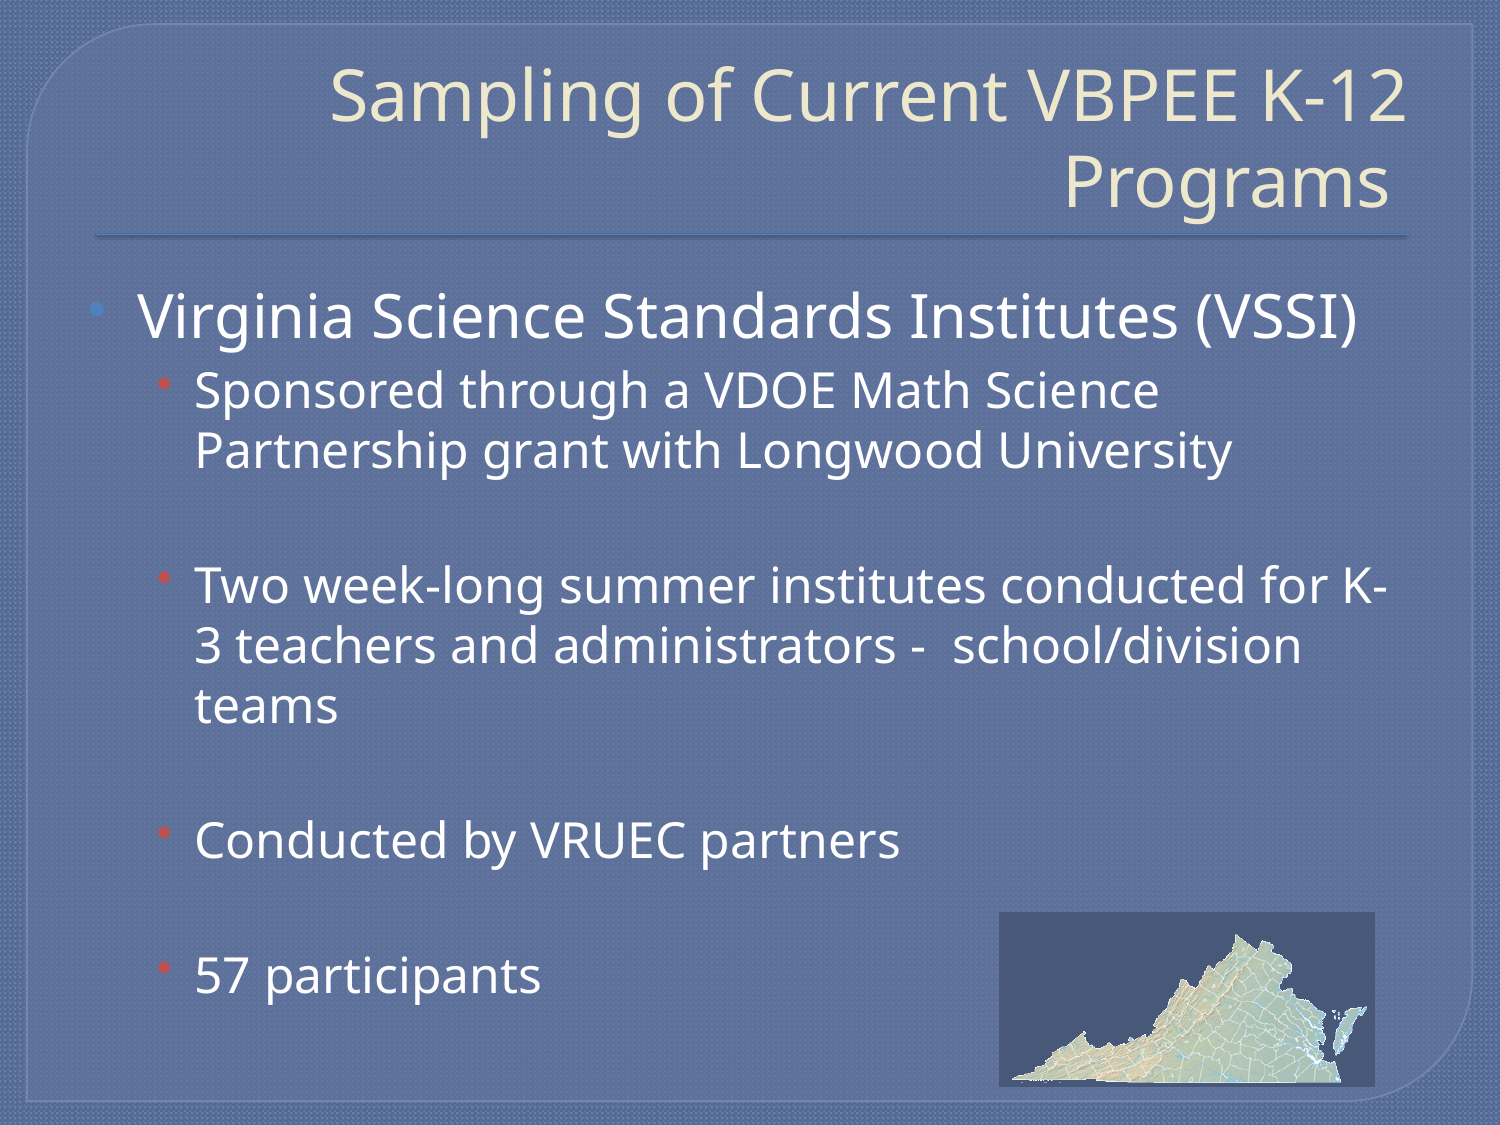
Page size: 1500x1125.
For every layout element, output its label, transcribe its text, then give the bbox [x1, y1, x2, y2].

list Virginia Science Standards Institutes (VSSI) Sponsored through a VDOE Math Science Partnership grant with Longwood University Two week-long summer institutes conducted for K-3 teachers and administrators - school/division teams Conducted by VRUEC partners 57 participants [75, 270, 1425, 1013]
title Sampling of Current VBPEE K-12 Programs [75, 41, 1425, 230]
picture [999, 1013, 1375, 1087]
